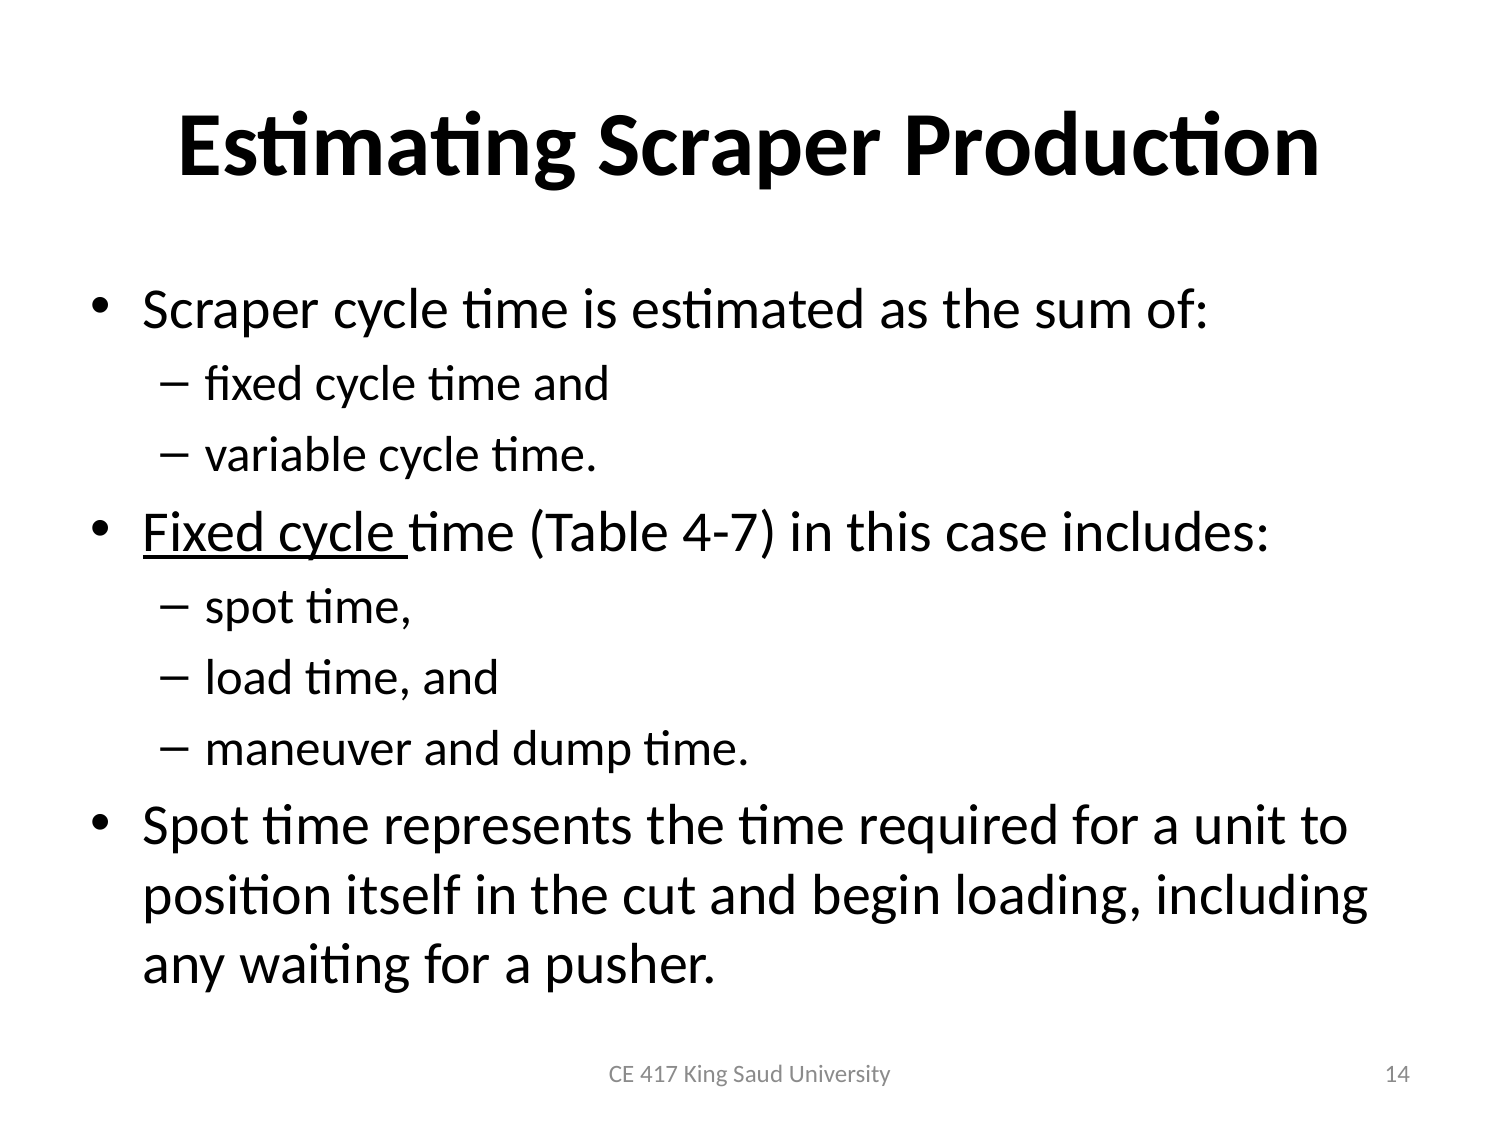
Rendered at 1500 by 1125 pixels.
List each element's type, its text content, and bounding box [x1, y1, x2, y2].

footer CE 417 King Saud University [512, 1042, 988, 1103]
slide_number 14 [1074, 1042, 1425, 1103]
title Estimating Scraper Production [75, 45, 1425, 233]
list Scraper cycle time is estimated as the sum of: fixed cycle time and variable cycle time. Fixed cycle time (Table 4-7) in this case includes: spot time, load time, and maneuver and dump time. Spot time represents the time required for a unit to position itself in the cut and begin loading, including any waiting for a pusher. [75, 262, 1425, 1005]
